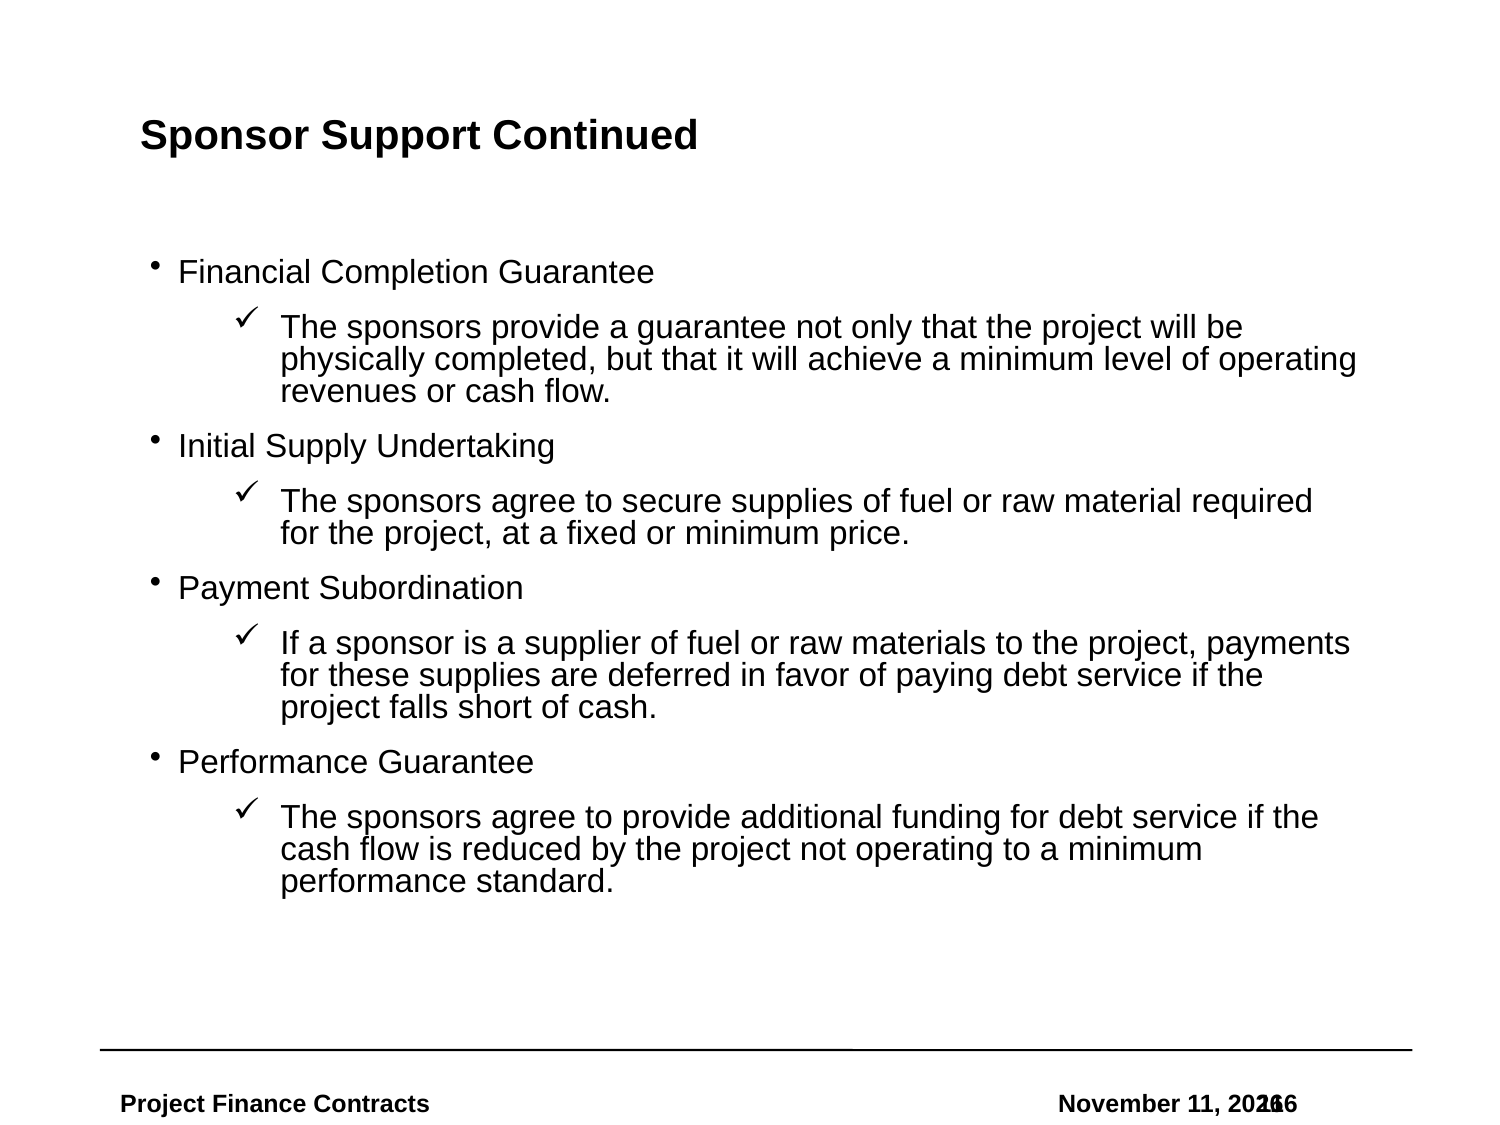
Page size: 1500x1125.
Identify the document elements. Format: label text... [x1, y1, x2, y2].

title Sponsor Support Continued [124, 99, 1288, 226]
list Financial Completion Guarantee The sponsors provide a guarantee not only that the project will be physically completed, but that it will achieve a minimum level of operating revenues or cash flow. Initial Supply Undertaking The sponsors agree to secure supplies of fuel or raw material required for the project, at a fixed or minimum price. Payment Subordination If a sponsor is a supplier of fuel or raw materials to the project, payments for these supplies are deferred in favor of paying debt service if the project falls short of cash. Performance Guarantee The sponsors agree to provide additional funding for debt service if the cash flow is reduced by the project not operating to a minimum performance standard. [124, 249, 1376, 1001]
